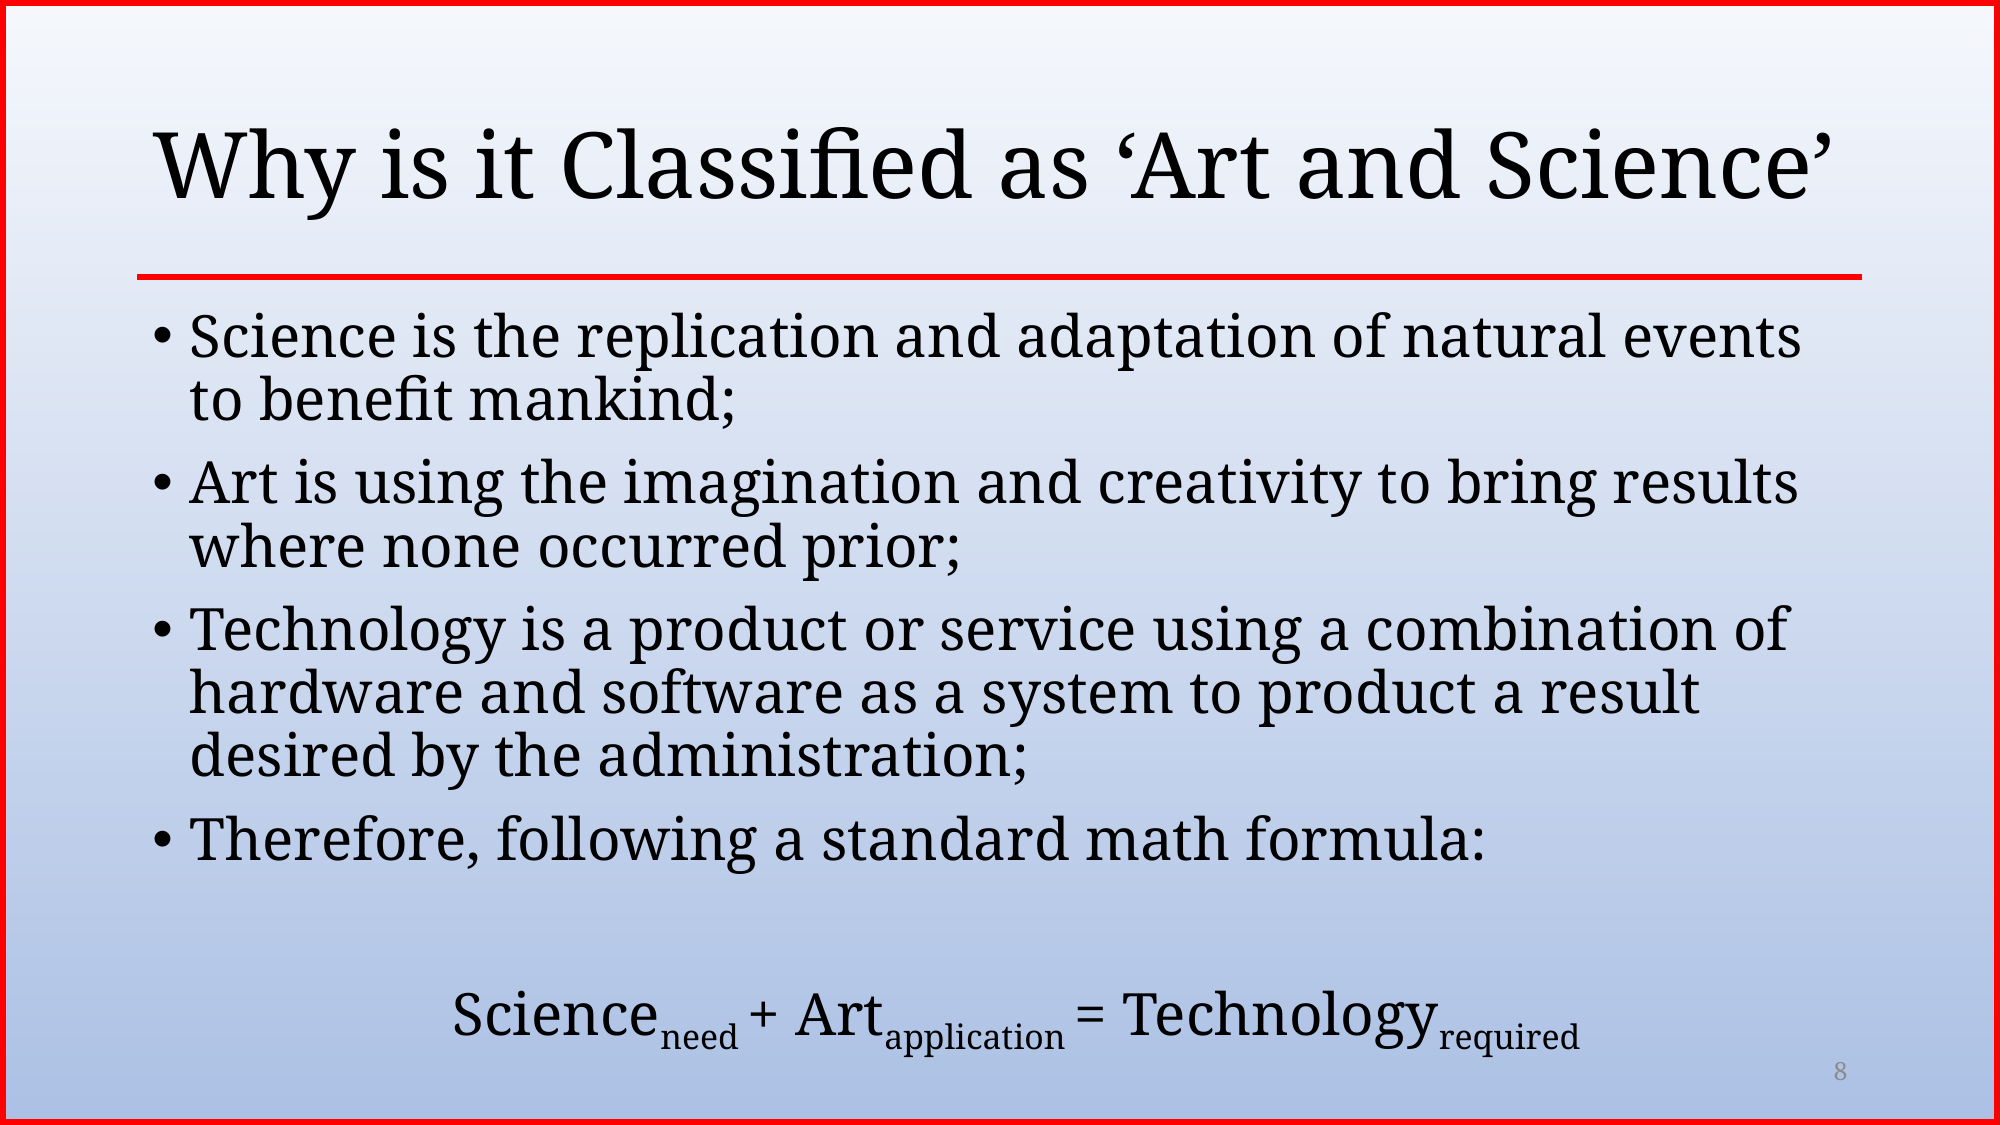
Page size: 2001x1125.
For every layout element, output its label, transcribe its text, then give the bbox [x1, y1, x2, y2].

title Why is it Classified as ‘Art and Science’ [137, 59, 1863, 278]
slide_number 8 [1412, 1042, 1863, 1103]
list Science is the replication and adaptation of natural events to benefit mankind; Art is using the imagination and creativity to bring results where none occurred prior; Technology is a product or service using a combination of hardware and software as a system to product a result desired by the administration; Therefore, following a standard math formula: Scienceneed + Artapplication = Technologyrequired [137, 299, 1863, 1014]
